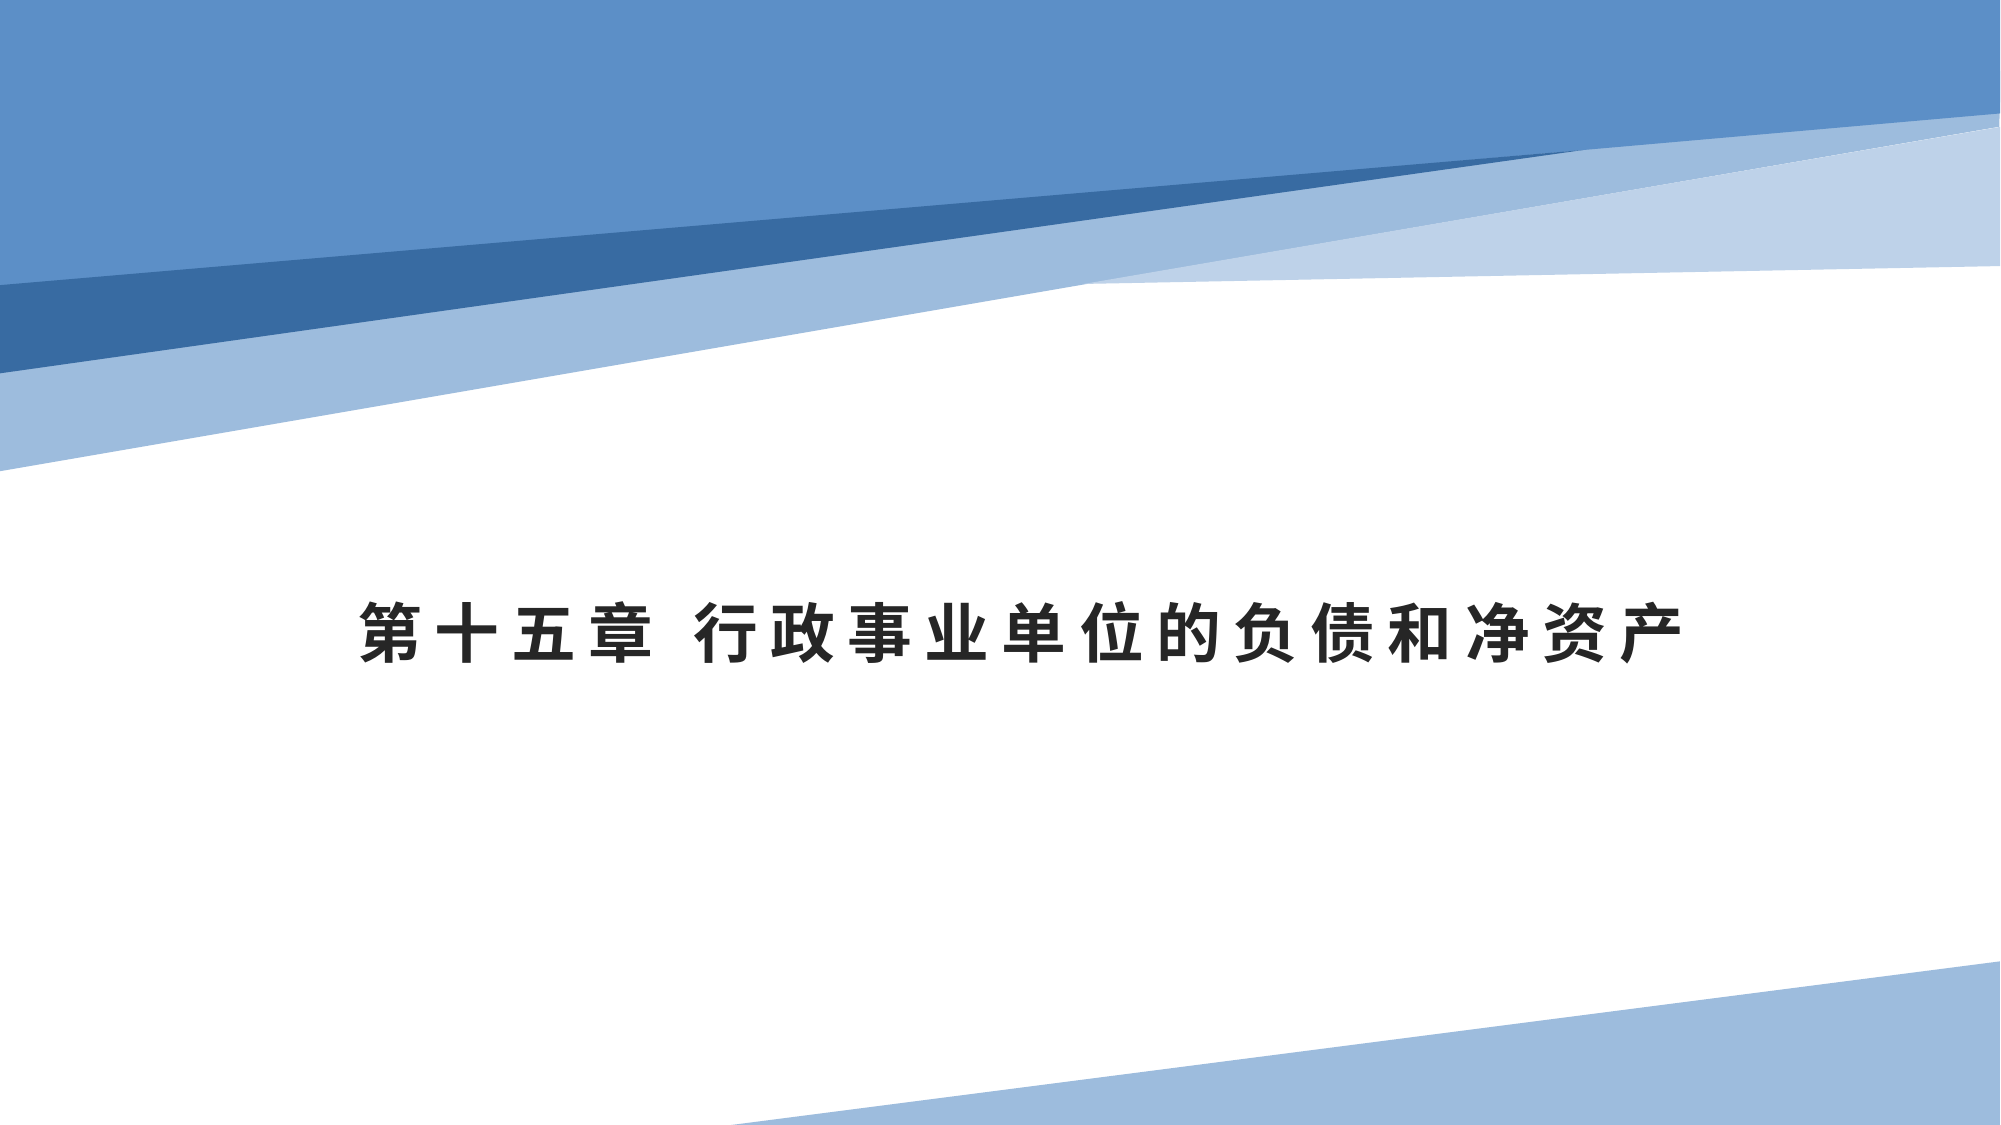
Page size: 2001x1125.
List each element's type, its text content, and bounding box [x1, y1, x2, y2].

title 第十五章 行政事业单位的负债和净资产 [294, 443, 1749, 679]
